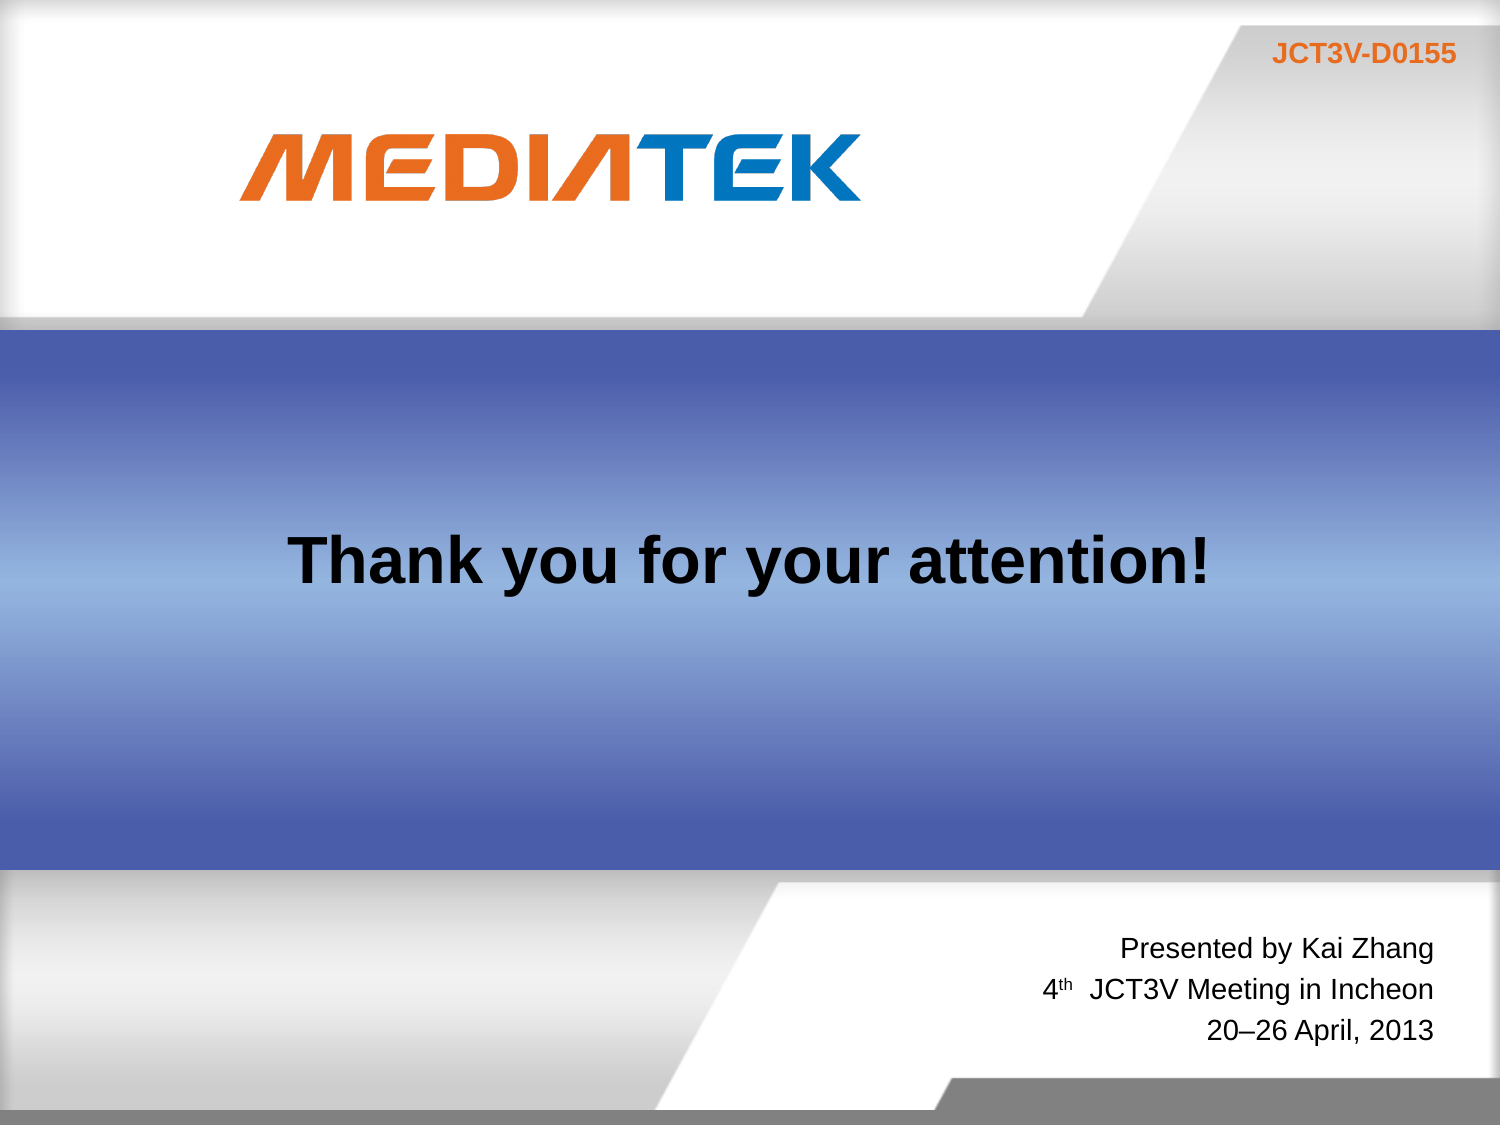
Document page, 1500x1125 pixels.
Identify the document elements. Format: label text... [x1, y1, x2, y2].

title Thank you for your attention! [50, 438, 1450, 676]
picture [0, 0, 1500, 1125]
